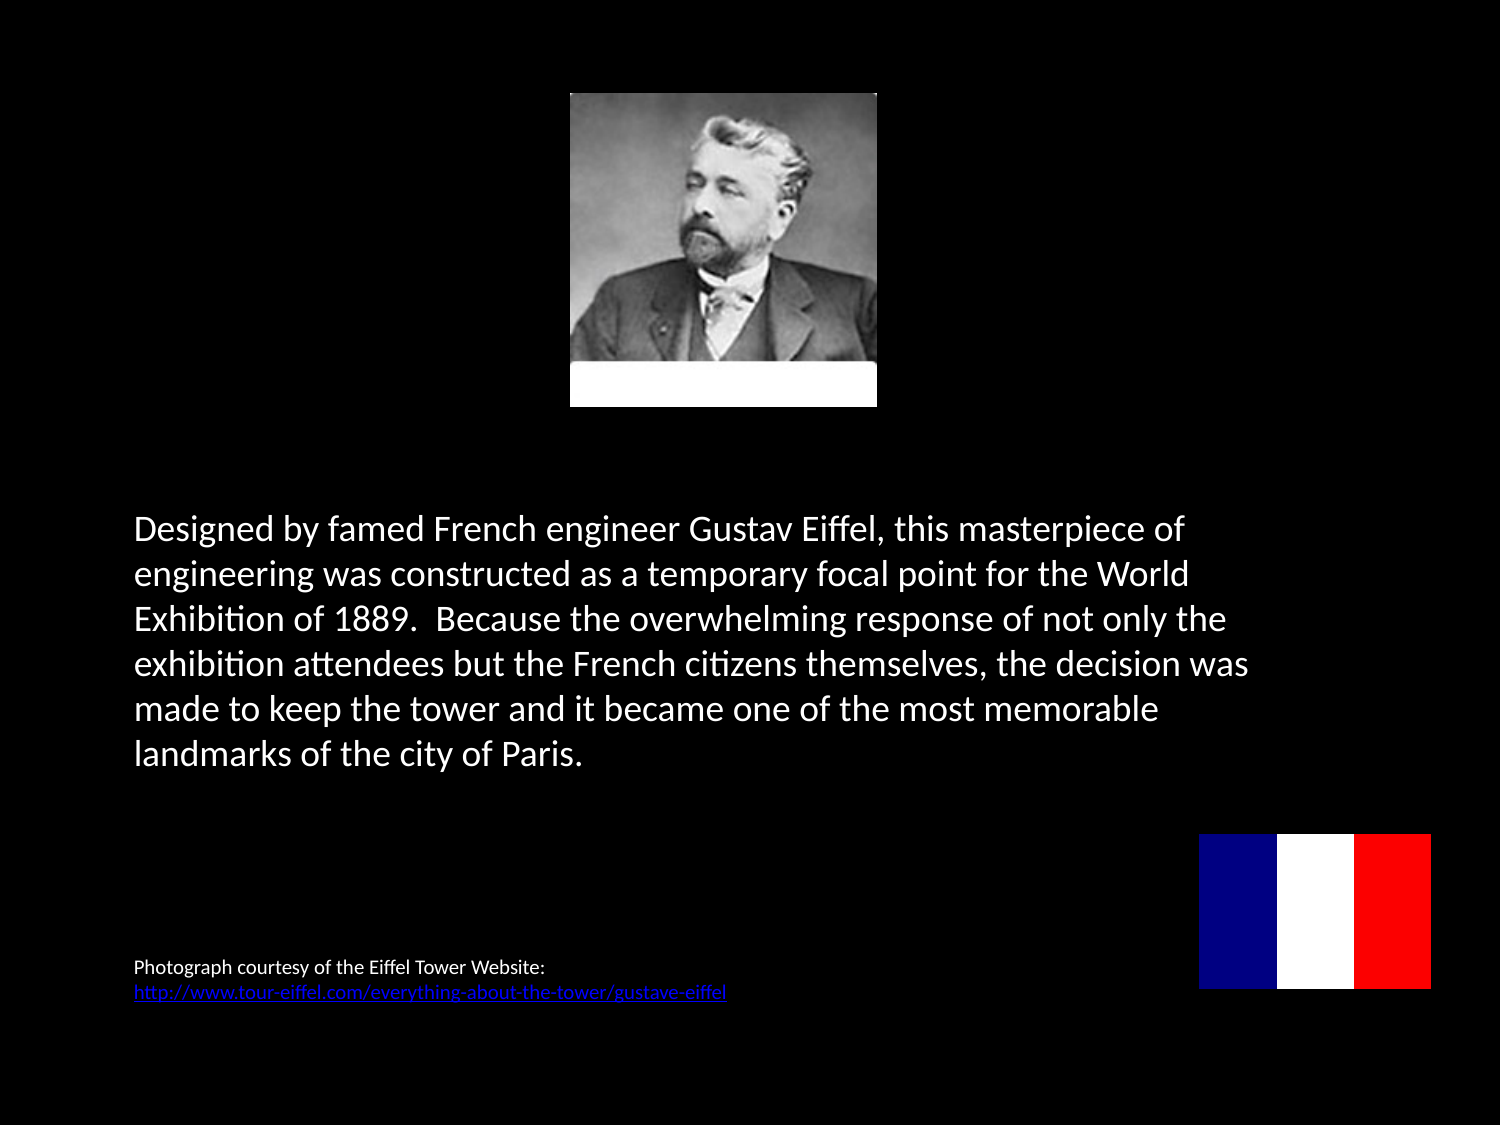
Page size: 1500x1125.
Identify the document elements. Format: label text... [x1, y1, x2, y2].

text_box Designed by famed French engineer Gustav Eiffel, this masterpiece of engineering was constructed as a temporary focal point for the World Exhibition of 1889. Because the overwhelming response of not only the exhibition attendees but the French citizens themselves, the decision was made to keep the tower and it became one of the most memorable landmarks of the city of Paris. Photograph courtesy of the Eiffel Tower Website: http://www.tour-eiffel.com/everything-about-the-tower/gustave-eiffel [119, 496, 1339, 1125]
picture [1197, 832, 1433, 991]
picture [570, 93, 877, 407]
